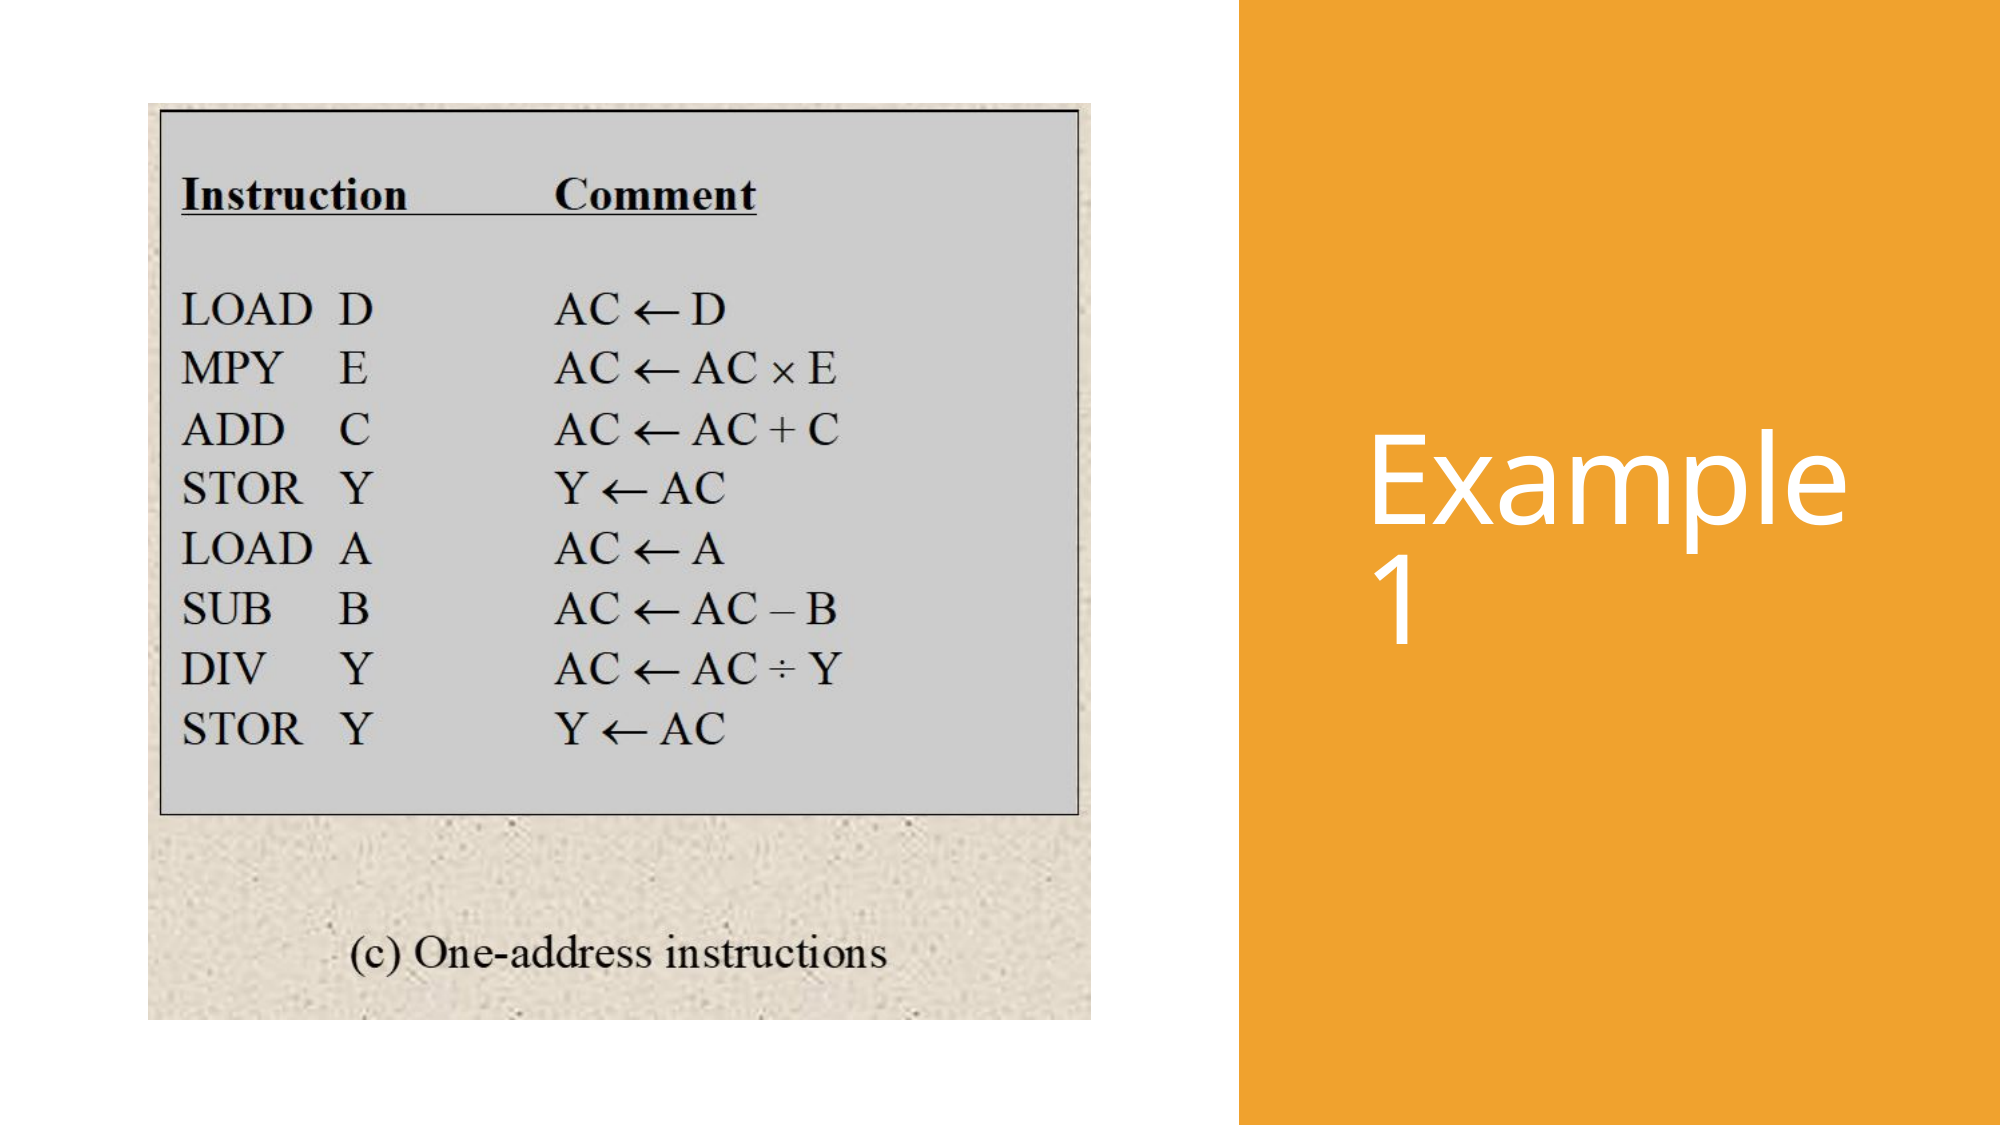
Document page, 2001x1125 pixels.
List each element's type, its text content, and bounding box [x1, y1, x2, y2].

title Example 1 [1348, 126, 1918, 677]
text_box [1240, 0, 2000, 1125]
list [148, 102, 1091, 1020]
text_box [0, 0, 1240, 1125]
